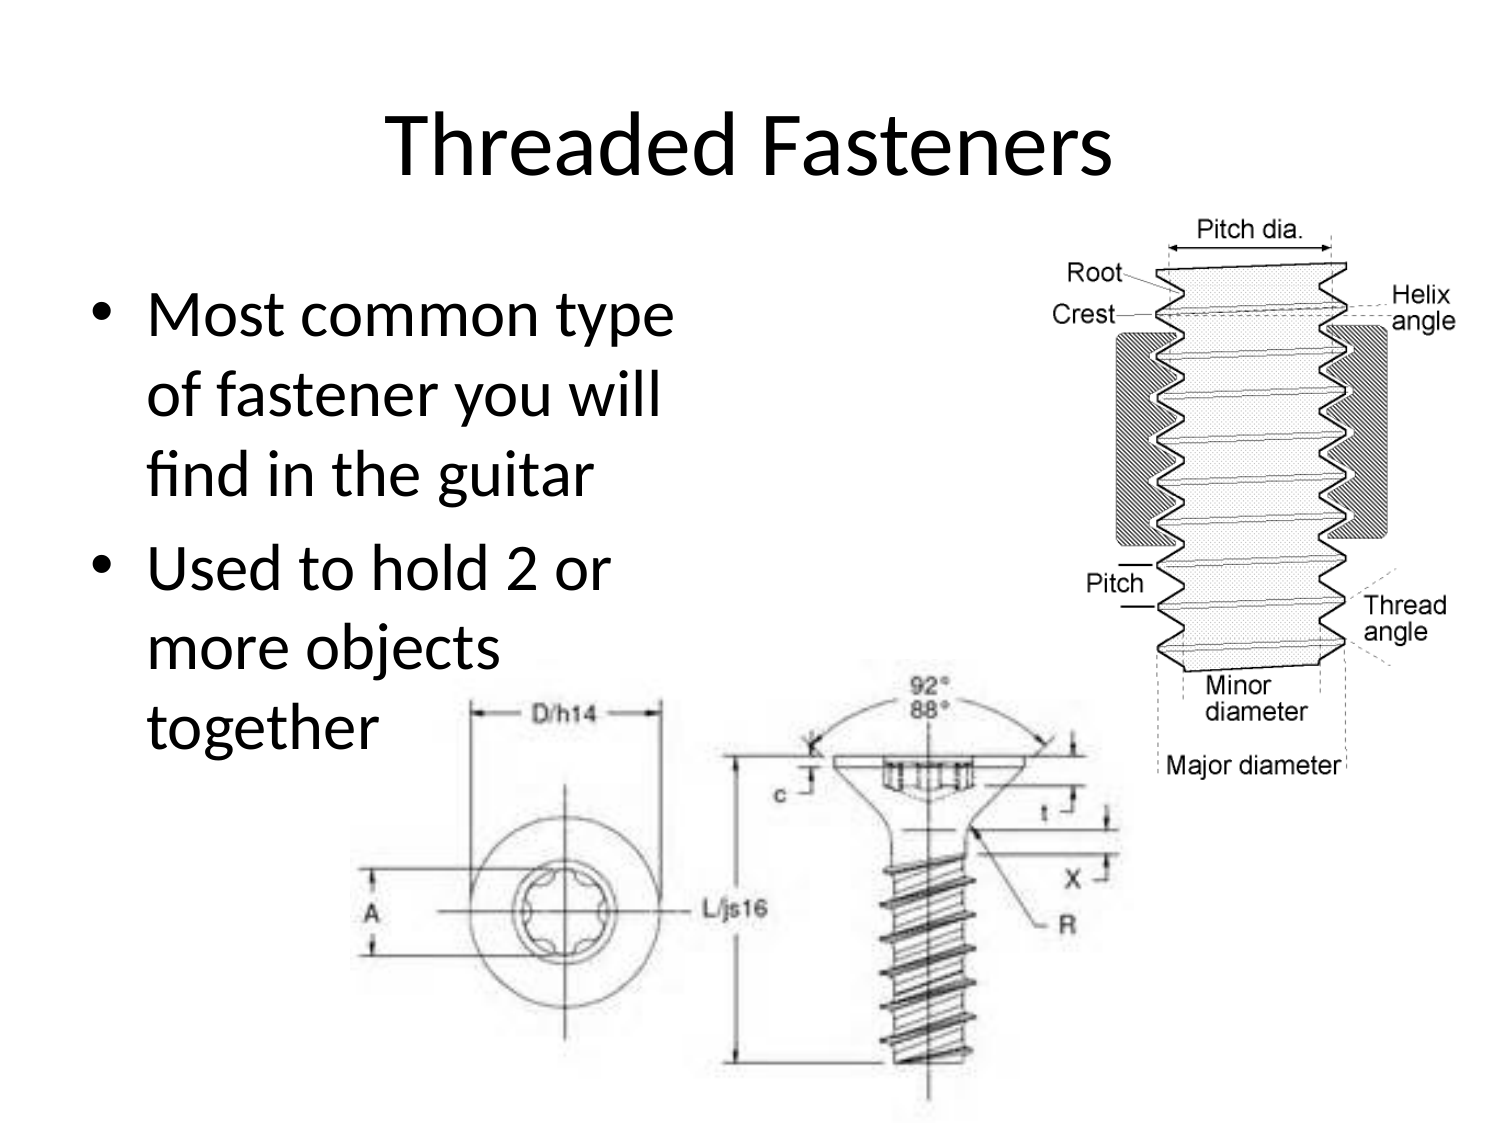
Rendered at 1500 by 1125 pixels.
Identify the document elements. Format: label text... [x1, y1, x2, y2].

list Most common type of fastener you will find in the guitar Used to hold 2 or more objects together [75, 262, 713, 1005]
picture [349, 212, 1459, 1123]
title Threaded Fasteners [75, 45, 1425, 233]
